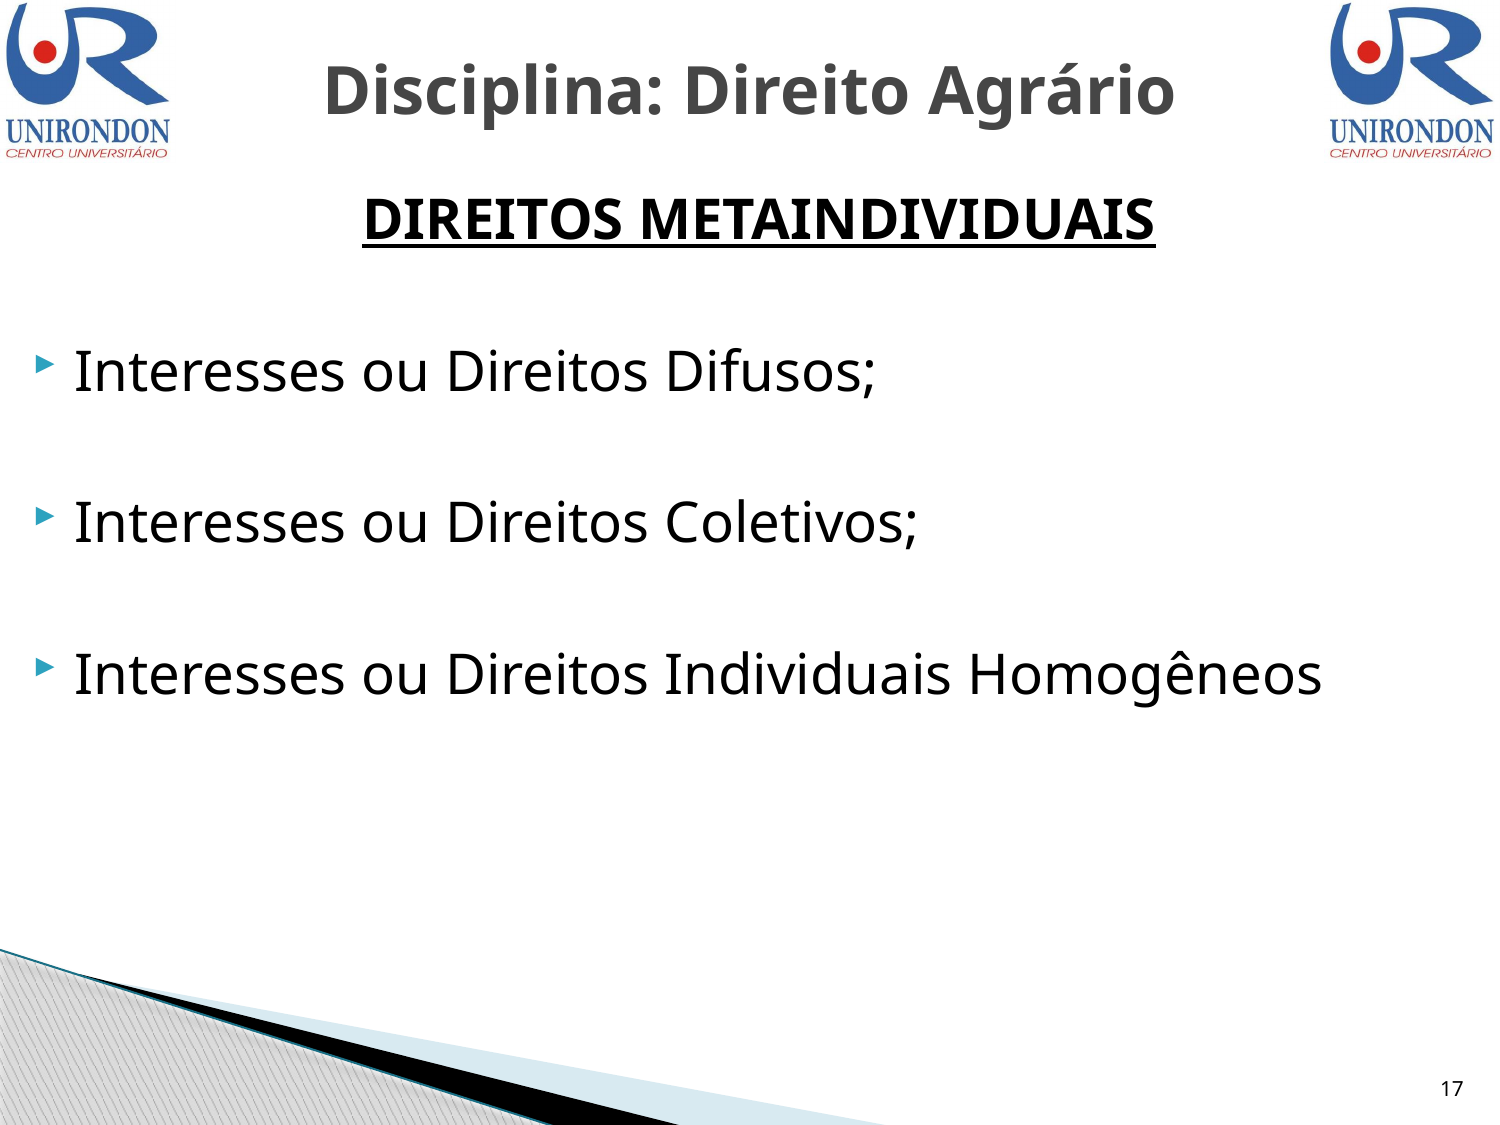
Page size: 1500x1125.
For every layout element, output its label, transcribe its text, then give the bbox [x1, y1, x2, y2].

list DIREITOS METAINDIVIDUAIS Interesses ou Direitos Difusos; Interesses ou Direitos Coletivos; Interesses ou Direitos Individuais Homogêneos [0, 175, 1500, 1020]
slide_number 17 [1418, 1051, 1479, 1112]
text_box Disciplina: Direito Agrário [181, 35, 1318, 141]
picture [1323, 0, 1500, 164]
picture [0, 0, 176, 164]
